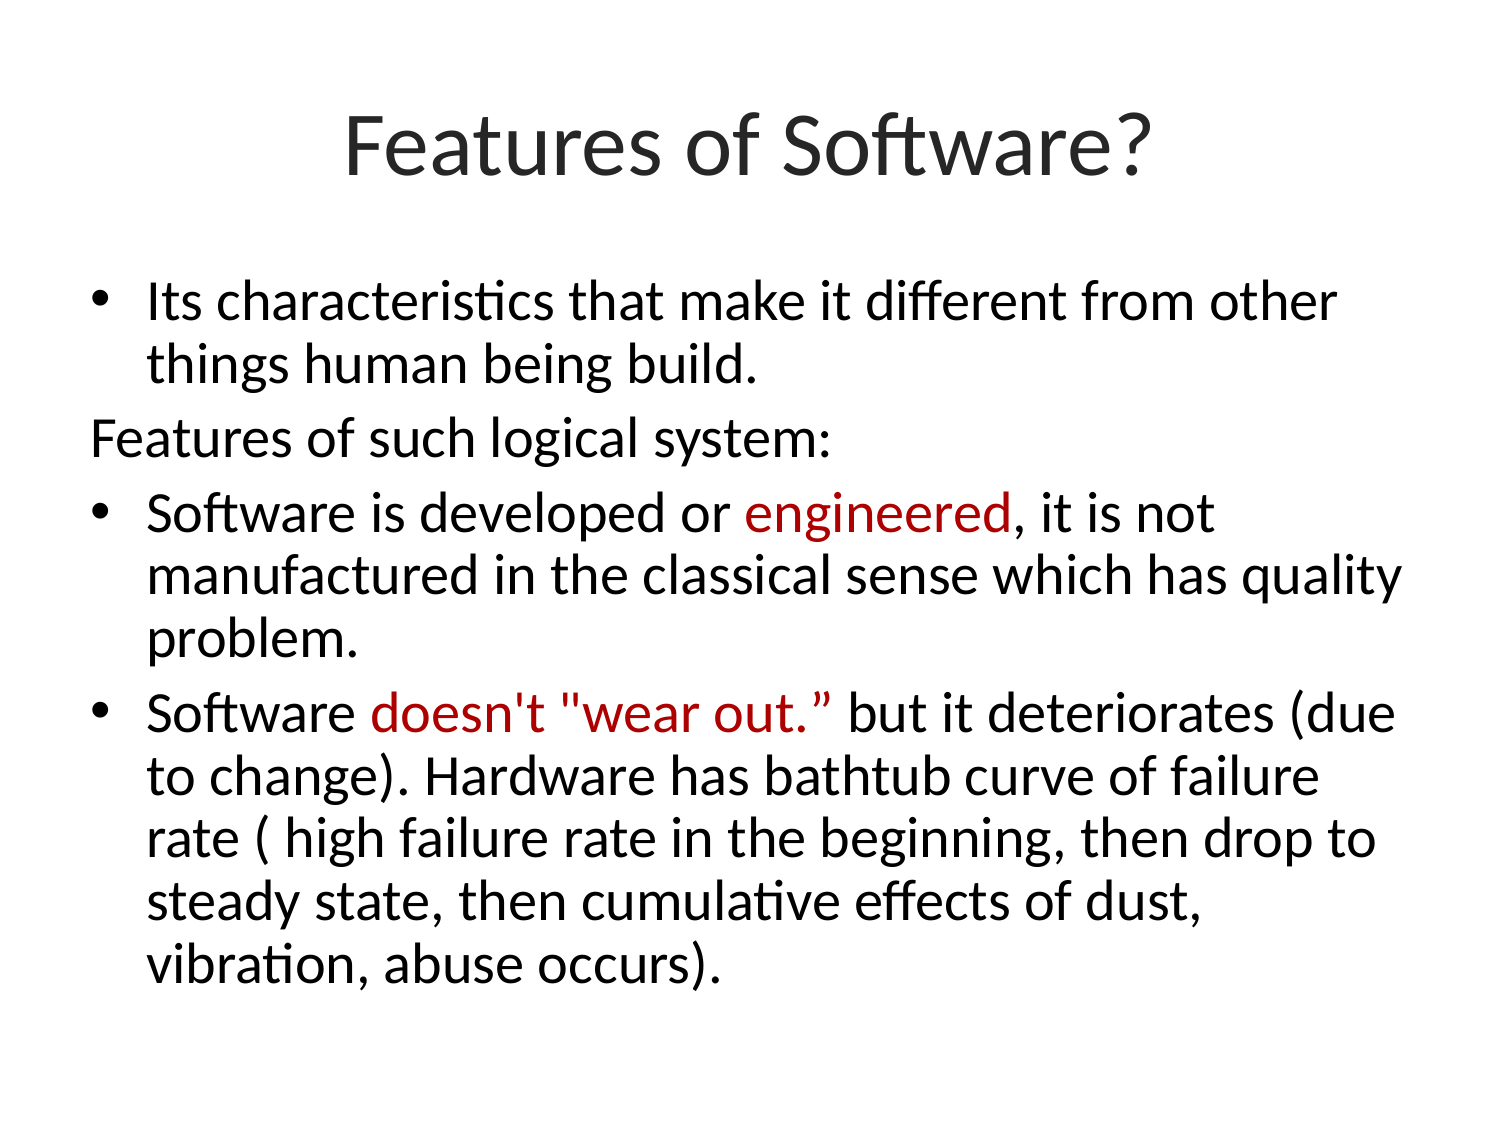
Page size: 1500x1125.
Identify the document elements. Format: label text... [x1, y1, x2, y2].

list Its characteristics that make it different from other things human being build. Features of such logical system: Software is developed or engineered, it is not manufactured in the classical sense which has quality problem. Software doesn't "wear out.” but it deteriorates (due to change). Hardware has bathtub curve of failure rate ( high failure rate in the beginning, then drop to steady state, then cumulative effects of dust, vibration, abuse occurs). [75, 262, 1425, 1005]
title Features of Software? [75, 45, 1425, 233]
